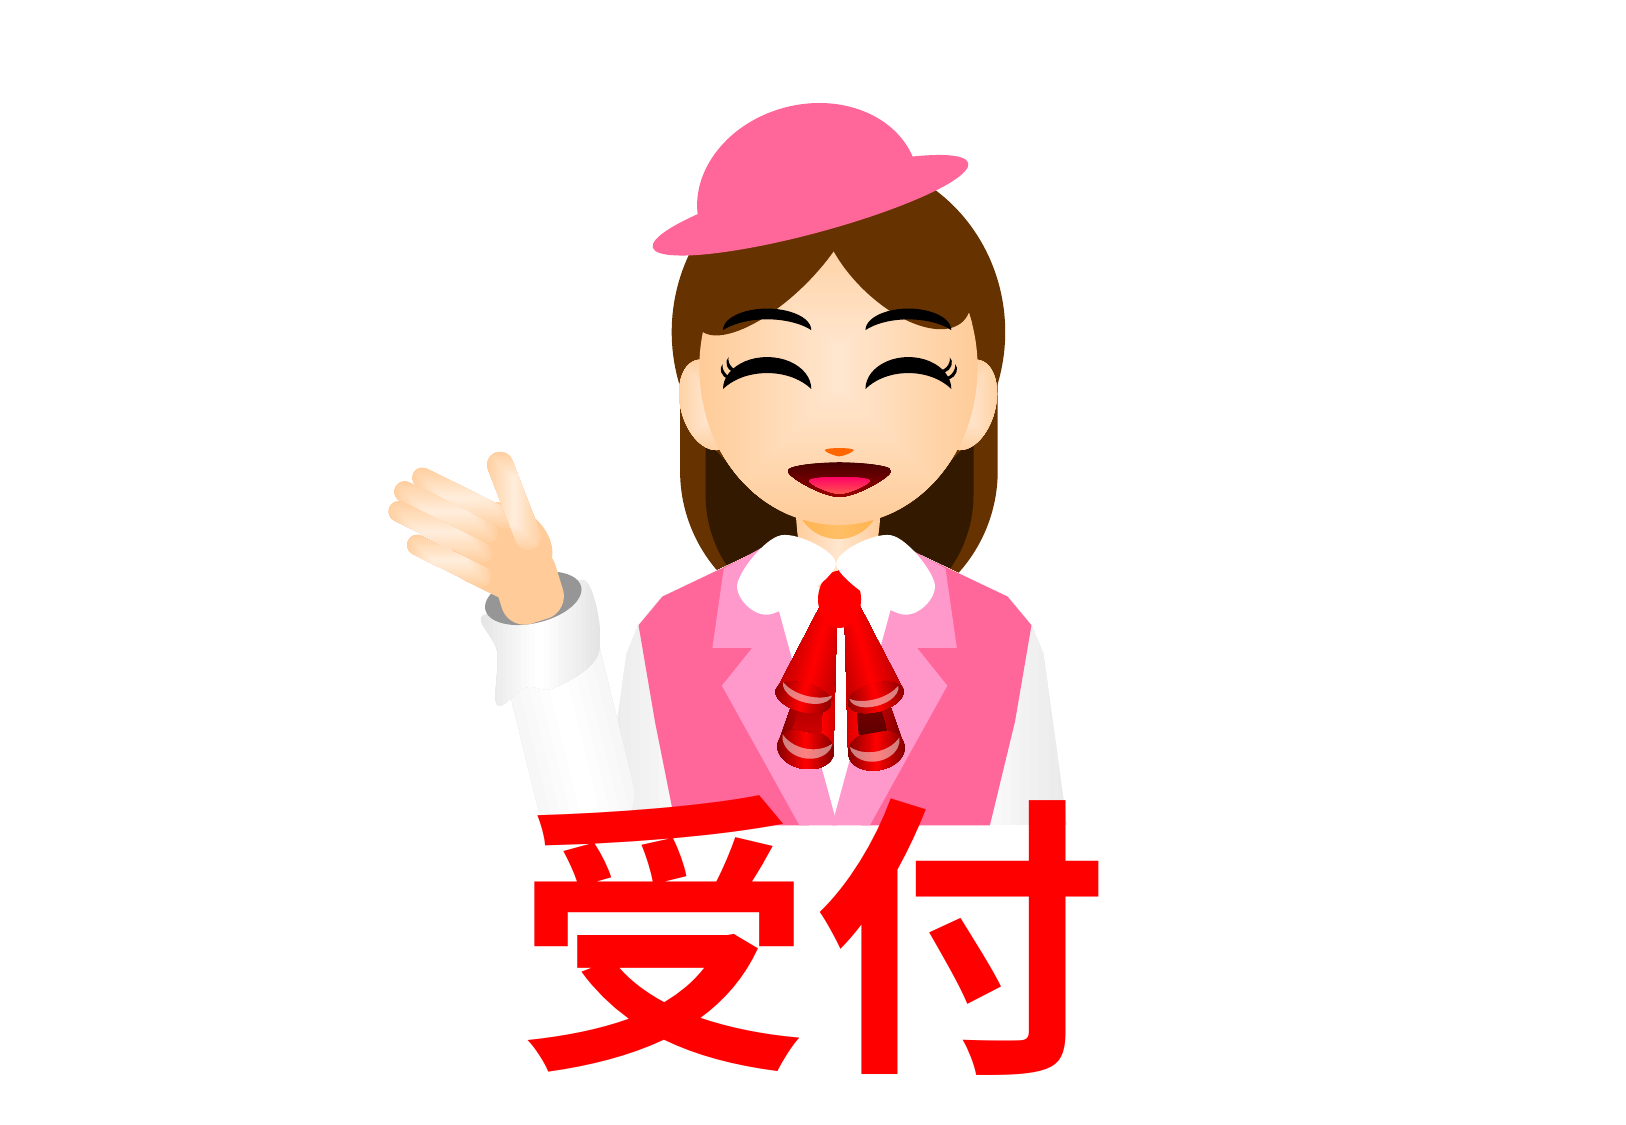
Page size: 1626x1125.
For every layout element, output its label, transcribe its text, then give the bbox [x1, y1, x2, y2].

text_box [383, 105, 1068, 846]
text_box 受付 [0, 745, 1625, 1116]
